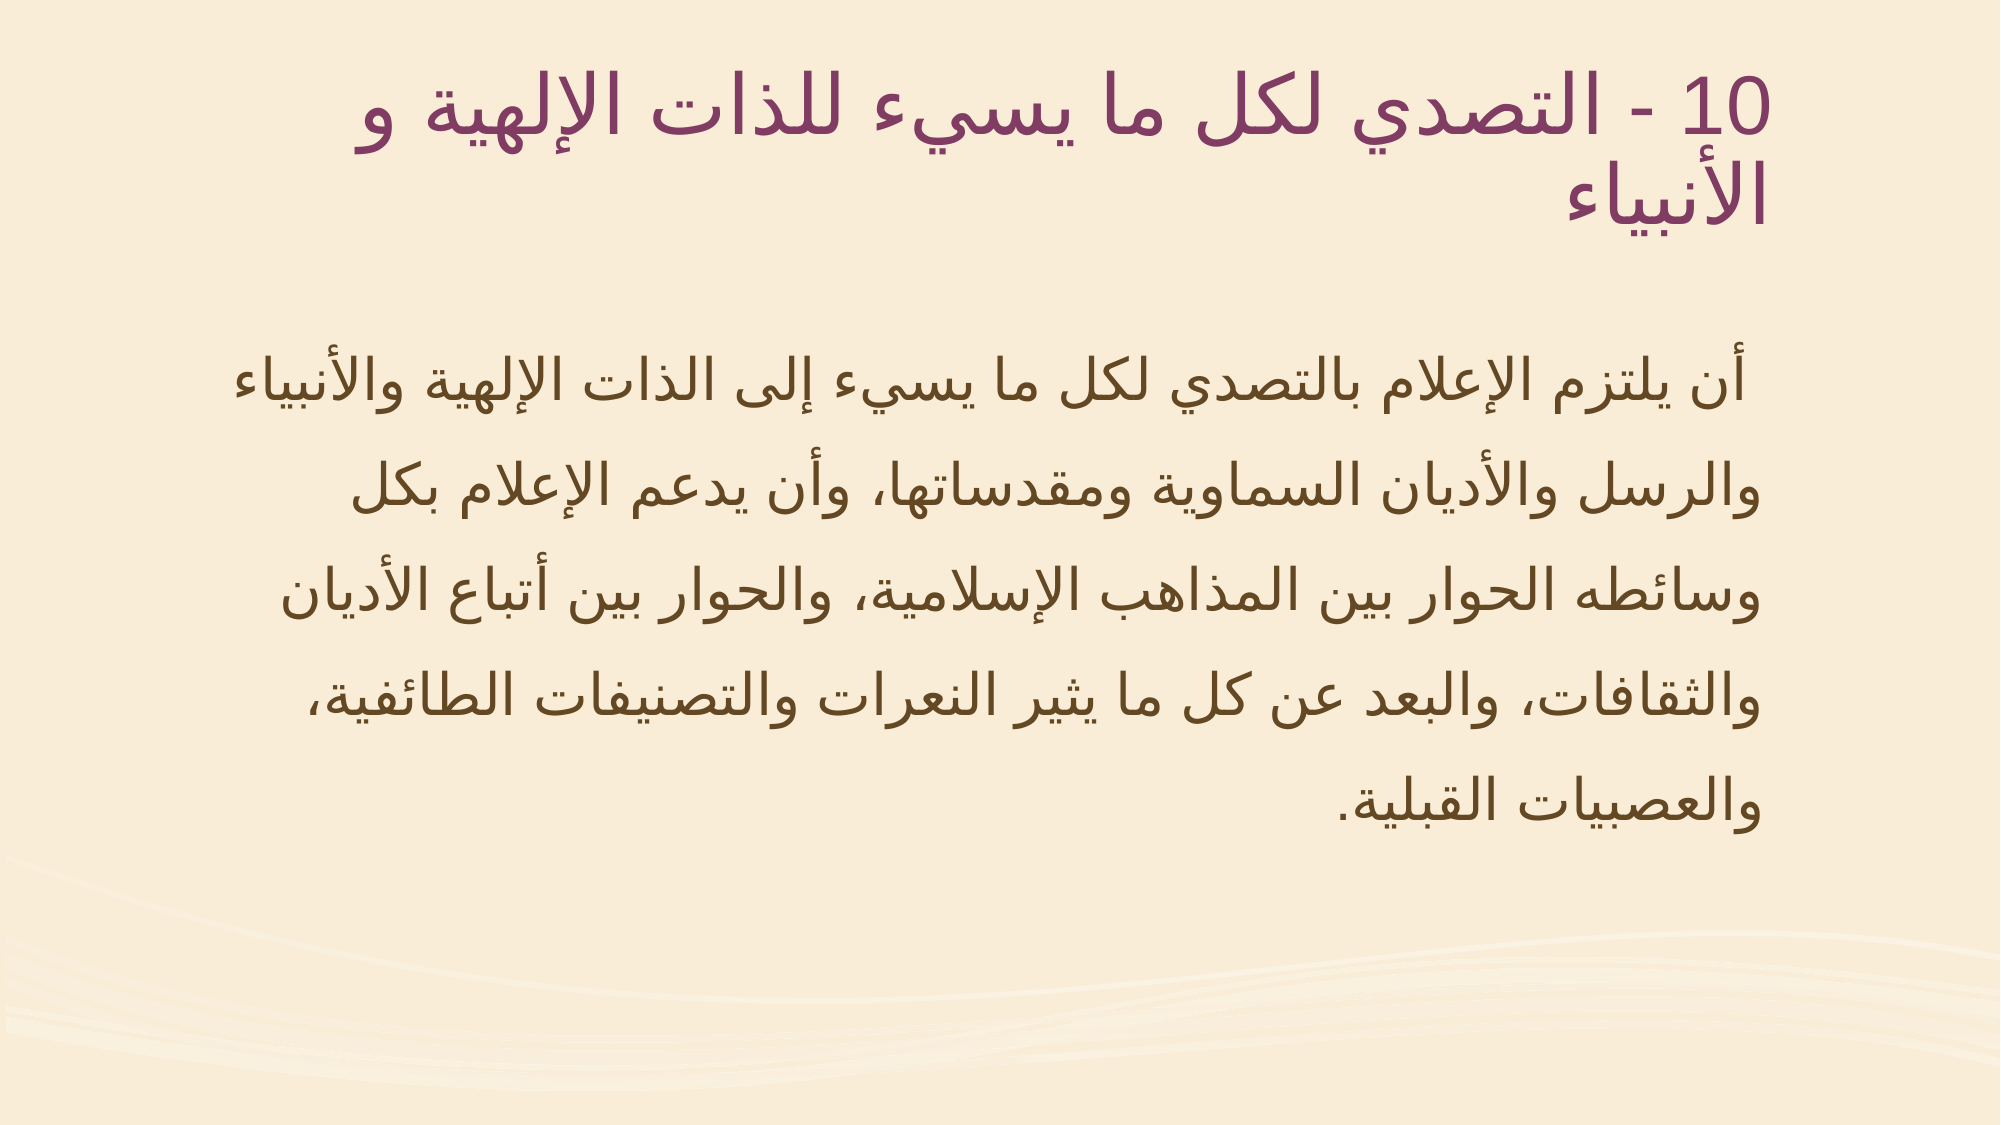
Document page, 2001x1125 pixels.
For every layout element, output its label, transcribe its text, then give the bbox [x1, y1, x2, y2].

title 10 - التصدي لكل ما يسيء للذات الإلهية و الأنبياء [212, 50, 1788, 250]
list أن يلتزم الإعلام بالتصدي لكل ما يسيء إلى الذات الإلهية والأنبياء والرسل والأديان السماوية ومقدساتها، وأن يدعم الإعلام بكل وسائطه الحوار بين المذاهب الإسلامية، والحوار بين أتباع الأديان والثقافات، والبعد عن كل ما يثير النعرات والتصنيفات الطائفية، والعصبيات القبلية. [212, 299, 1788, 950]
